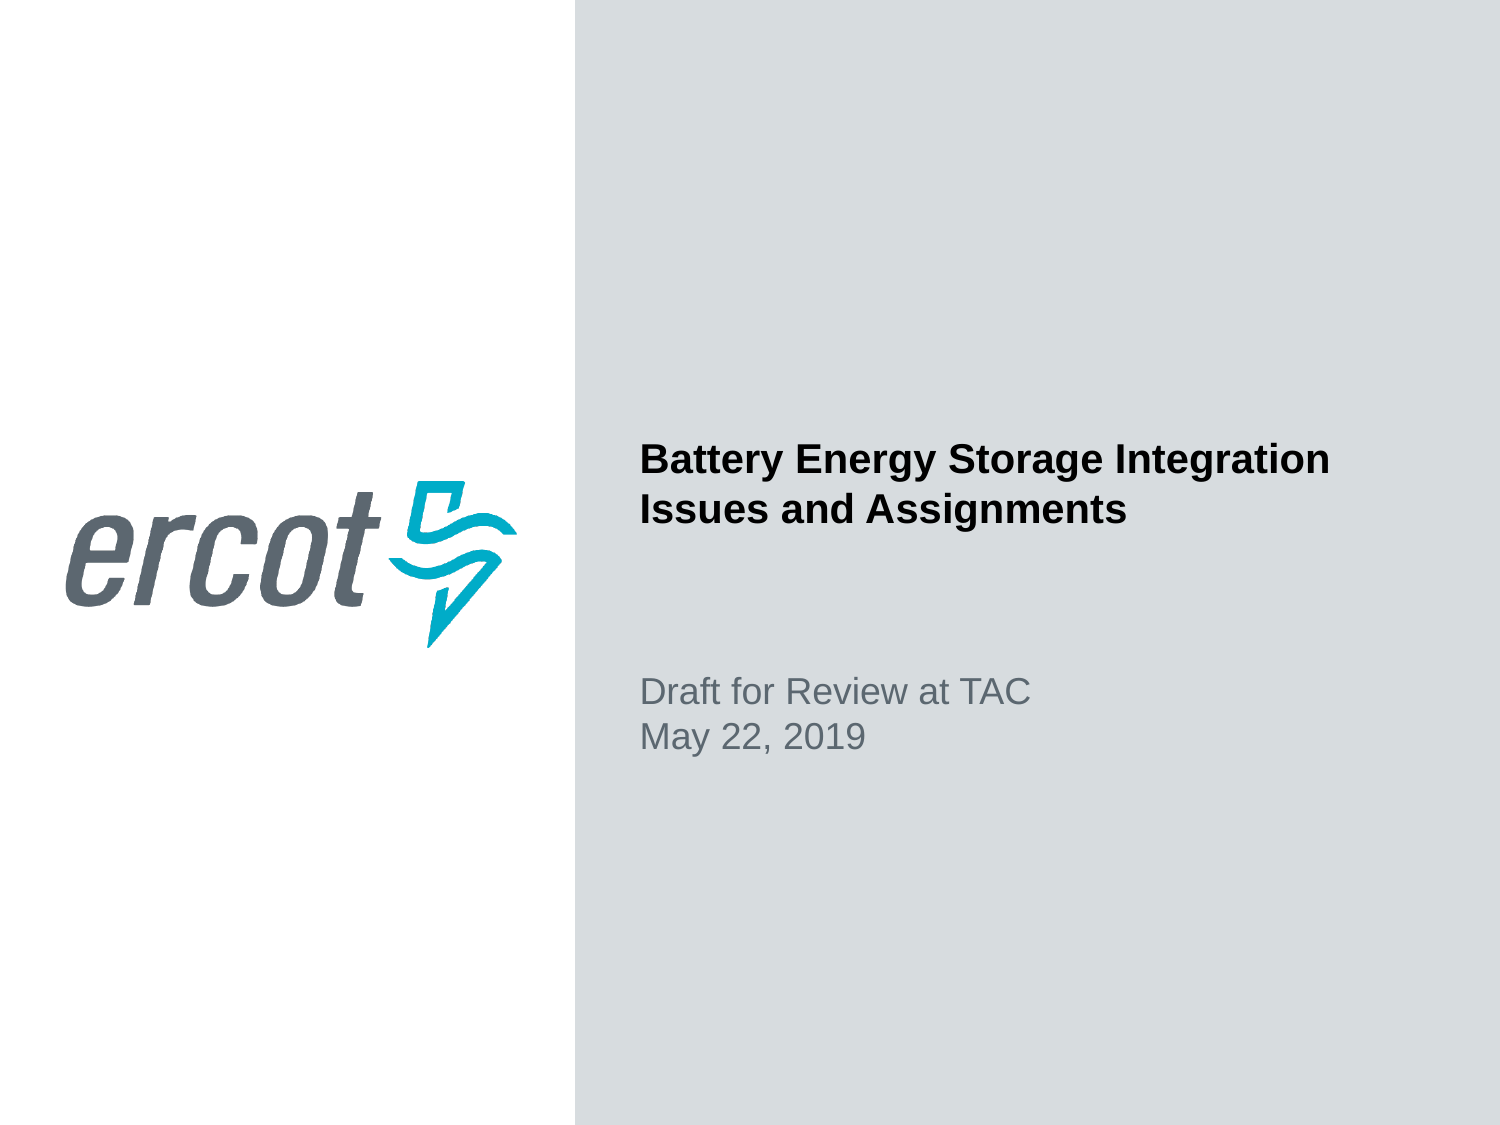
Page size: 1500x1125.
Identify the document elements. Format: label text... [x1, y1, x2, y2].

text_box Battery Energy Storage Integration Issues and Assignments Draft for Review at TAC May 22, 2019 [624, 424, 1388, 765]
picture [56, 471, 525, 654]
